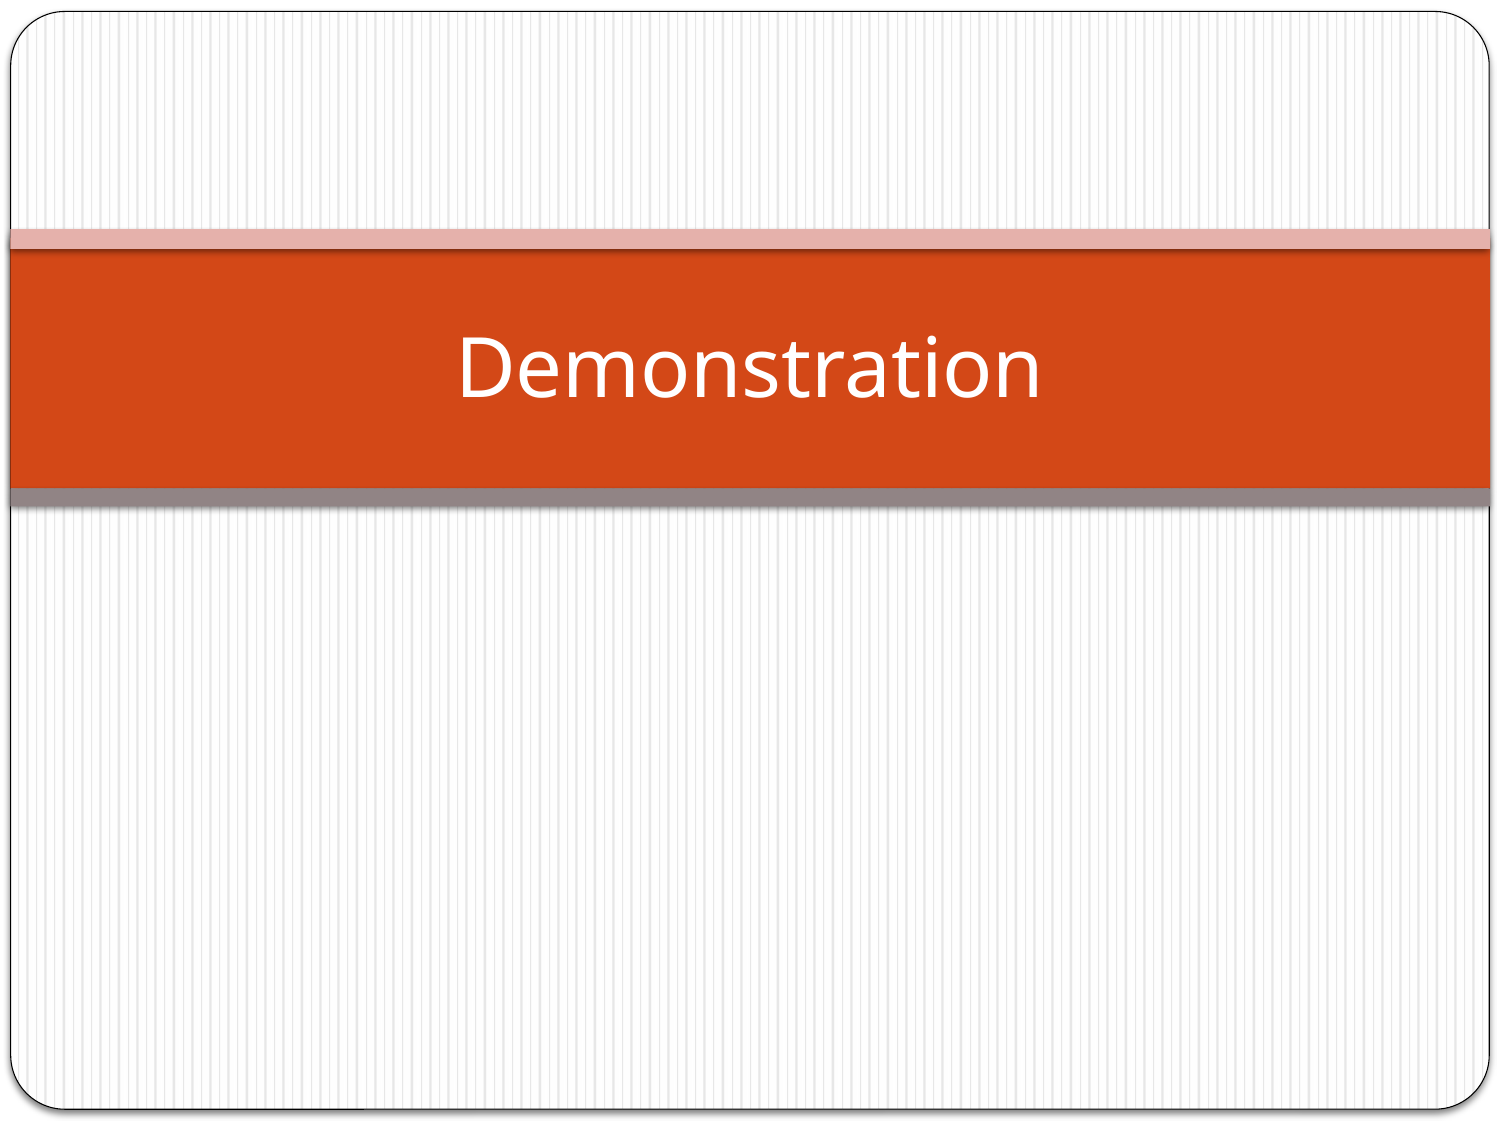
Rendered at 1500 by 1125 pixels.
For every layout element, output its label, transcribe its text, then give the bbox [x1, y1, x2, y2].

title Demonstration [75, 247, 1425, 489]
